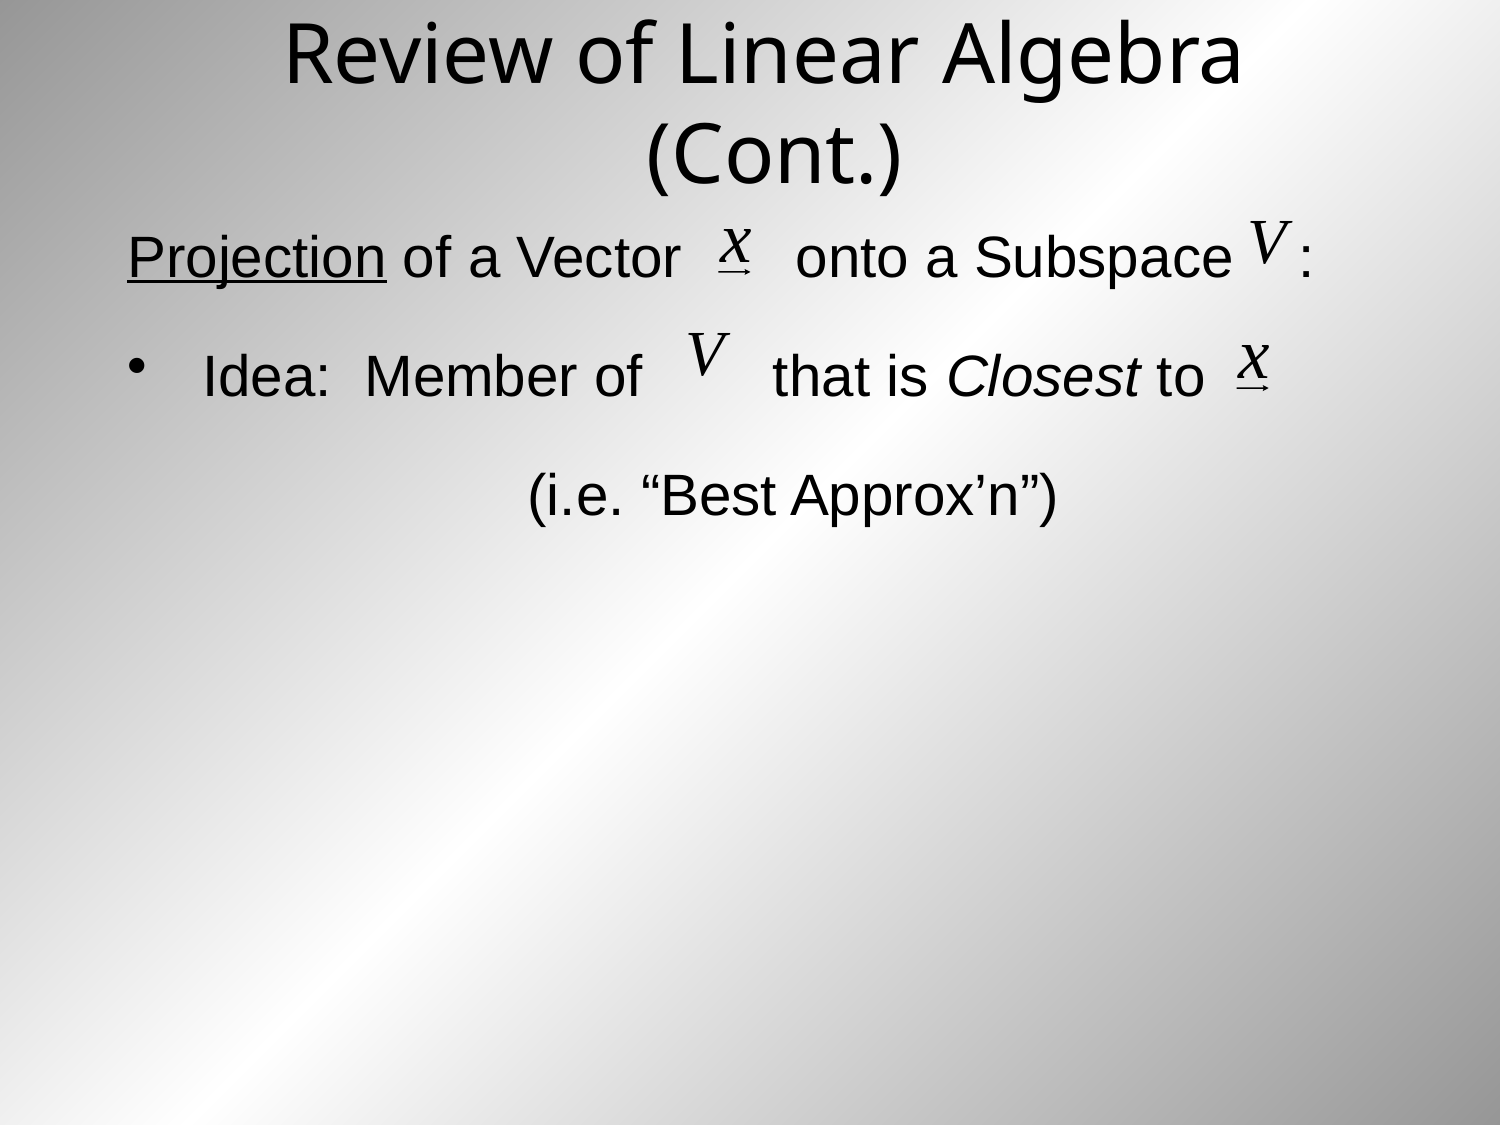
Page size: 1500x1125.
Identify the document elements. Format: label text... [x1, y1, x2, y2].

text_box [1230, 315, 1276, 401]
text_box Projection of a Vector onto a Subspace : Idea: Member of that is Closest to (i.e. “Best Approx’n”) [112, 512, 1475, 521]
text_box Projection of a Vector onto a Subspace : Idea: Member of that is Closest to (i.e. “Best Approx’n”) [112, 524, 1475, 531]
title Review of Linear Algebra (Cont.) [137, 37, 1413, 163]
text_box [1248, 212, 1301, 272]
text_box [687, 324, 739, 385]
text_box Projection of a Vector onto a Subspace : Idea: Member of that is Closest to (i.e. “Best Approx’n”) [112, 162, 1475, 449]
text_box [712, 199, 757, 285]
text_box Projection of a Vector onto a Subspace : Idea: Member of that is Closest to (i.e. “Best Approx’n”) [112, 451, 1475, 511]
